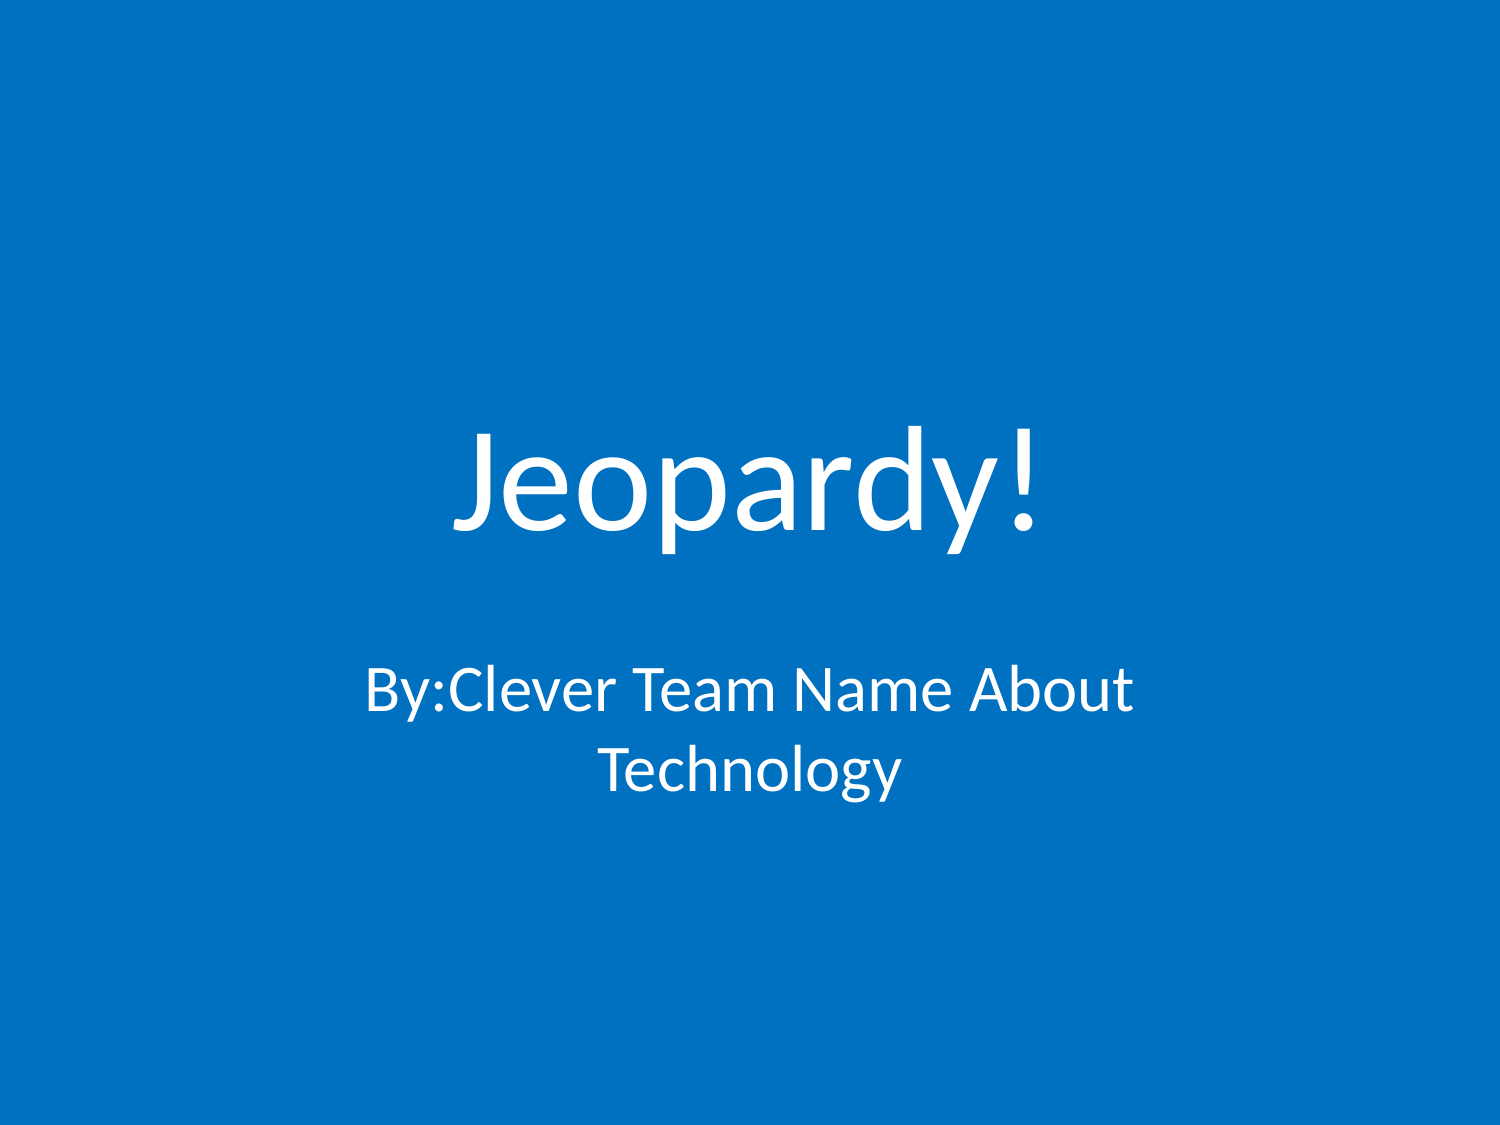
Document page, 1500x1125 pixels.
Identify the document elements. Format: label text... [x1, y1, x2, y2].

title Jeopardy! [112, 349, 1388, 591]
subtitle By:Clever Team Name About Technology [225, 637, 1275, 925]
